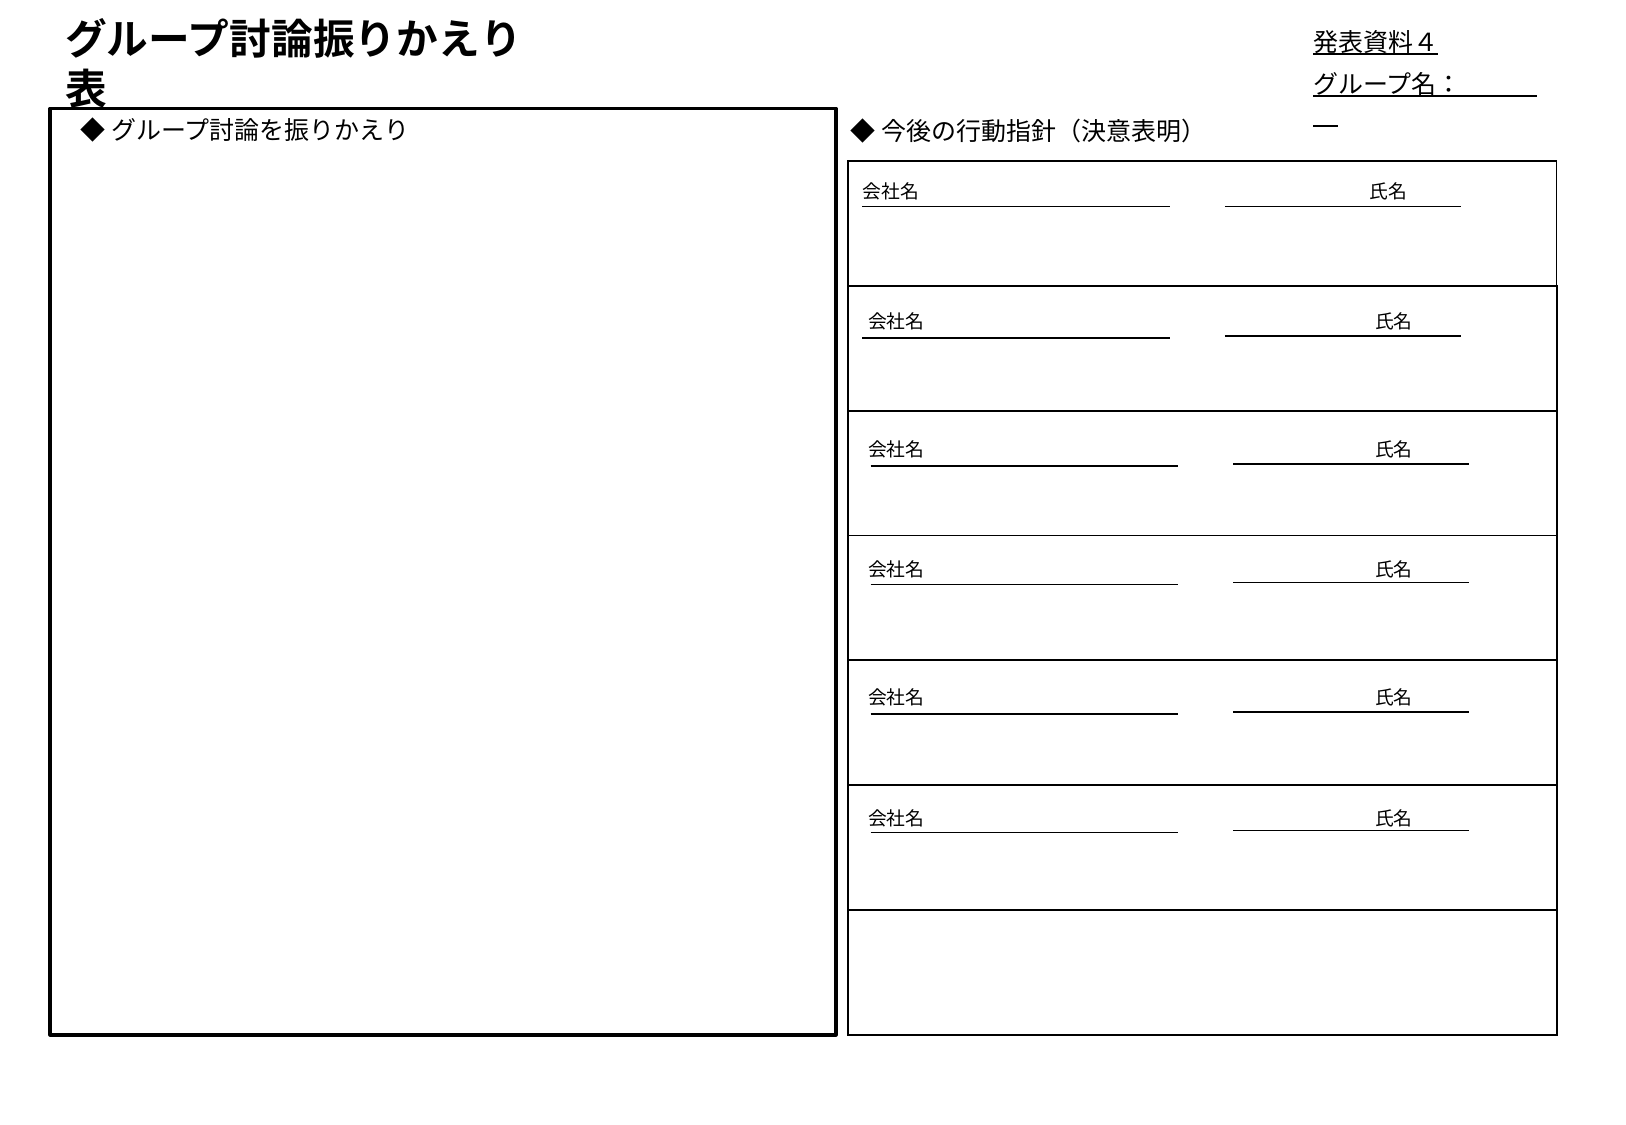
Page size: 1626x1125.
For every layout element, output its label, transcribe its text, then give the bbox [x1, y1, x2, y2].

text_box 会社名 氏名 [853, 302, 1551, 340]
text_box 会社名 氏名 [847, 172, 1545, 210]
table_cell [849, 661, 1556, 784]
table_cell [849, 911, 1556, 1034]
table_cell [849, 412, 1556, 535]
table_cell [849, 287, 1556, 410]
text_box [48, 106, 838, 1037]
text_box 発表資料４ グループ名： [1298, 18, 1563, 136]
table_header [849, 162, 1556, 285]
table_cell [849, 536, 1556, 659]
text_box 会社名 氏名 [853, 550, 1551, 589]
table_cell [849, 786, 1556, 909]
text_box ◆今後の行動指針（決意表明） [838, 108, 1250, 154]
text_box 会社名 氏名 [853, 430, 1551, 468]
title グループ討論振りかえり表 [50, 24, 575, 100]
text_box 会社名 氏名 [853, 798, 1551, 837]
text_box 会社名 氏名 [853, 678, 1551, 716]
